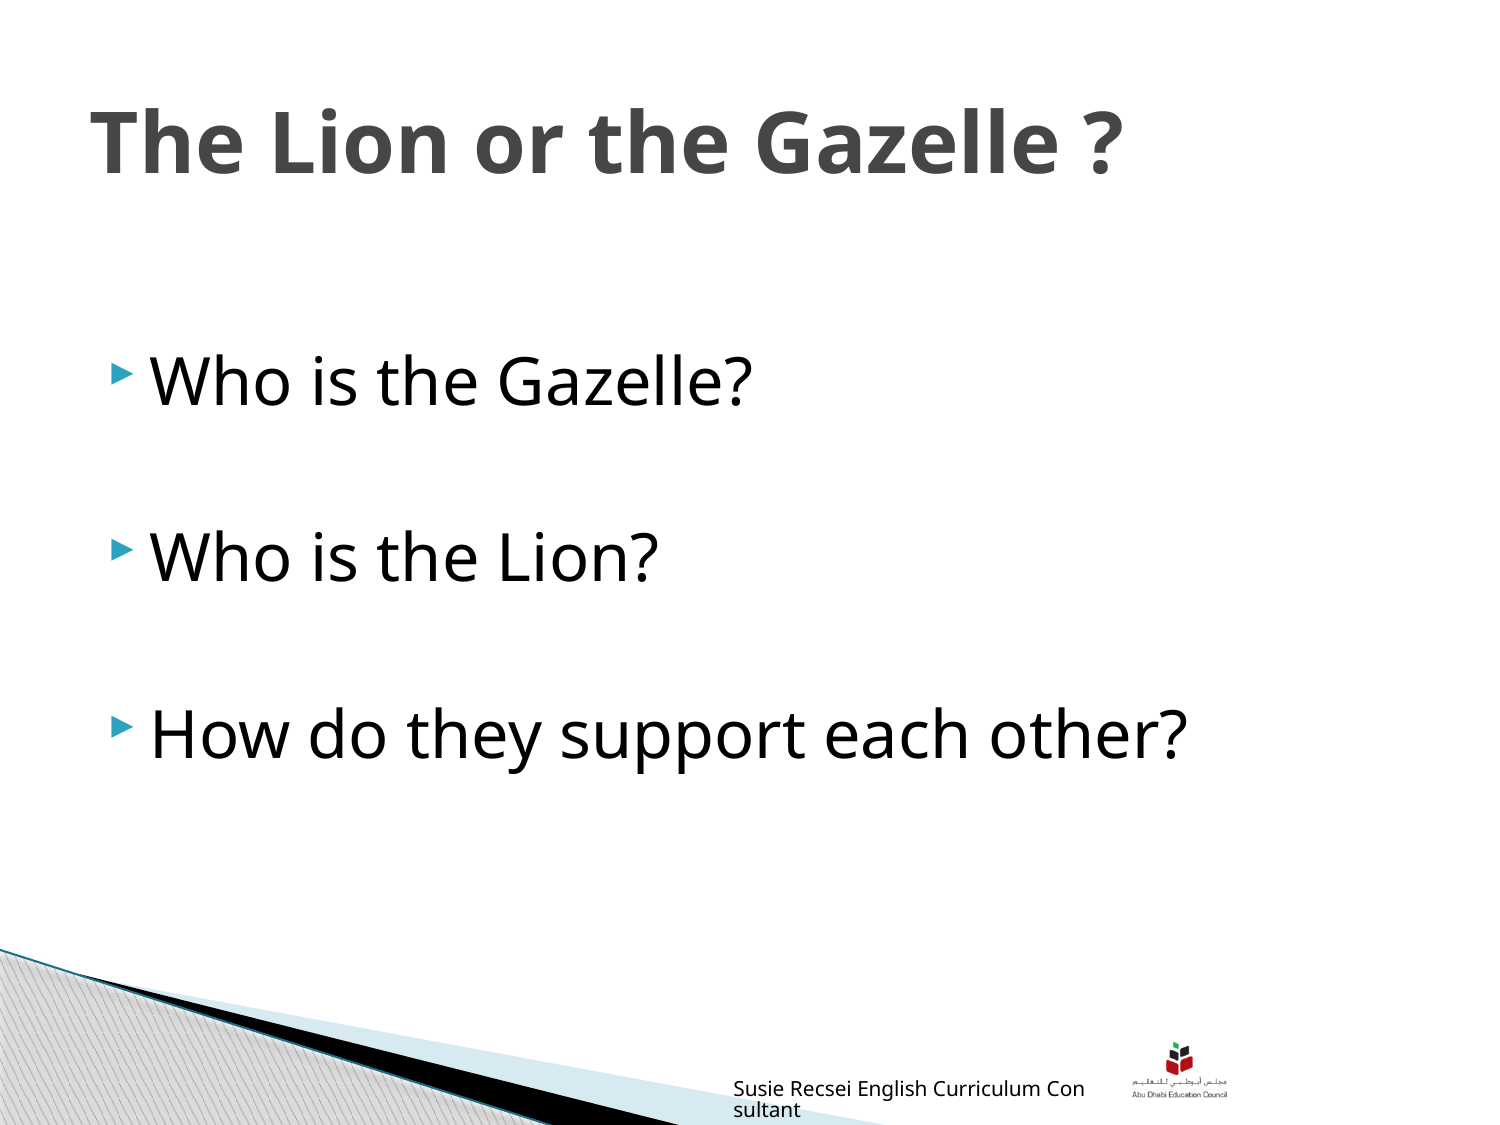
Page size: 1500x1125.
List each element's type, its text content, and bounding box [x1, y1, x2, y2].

list Who is the Gazelle? Who is the Lion? How do they support each other? [75, 243, 1425, 986]
title The Lion or the Gazelle ? [75, 45, 1425, 233]
picture [1124, 1037, 1232, 1104]
footer Susie Recsei English Curriculum Consultant [718, 1051, 1105, 1112]
